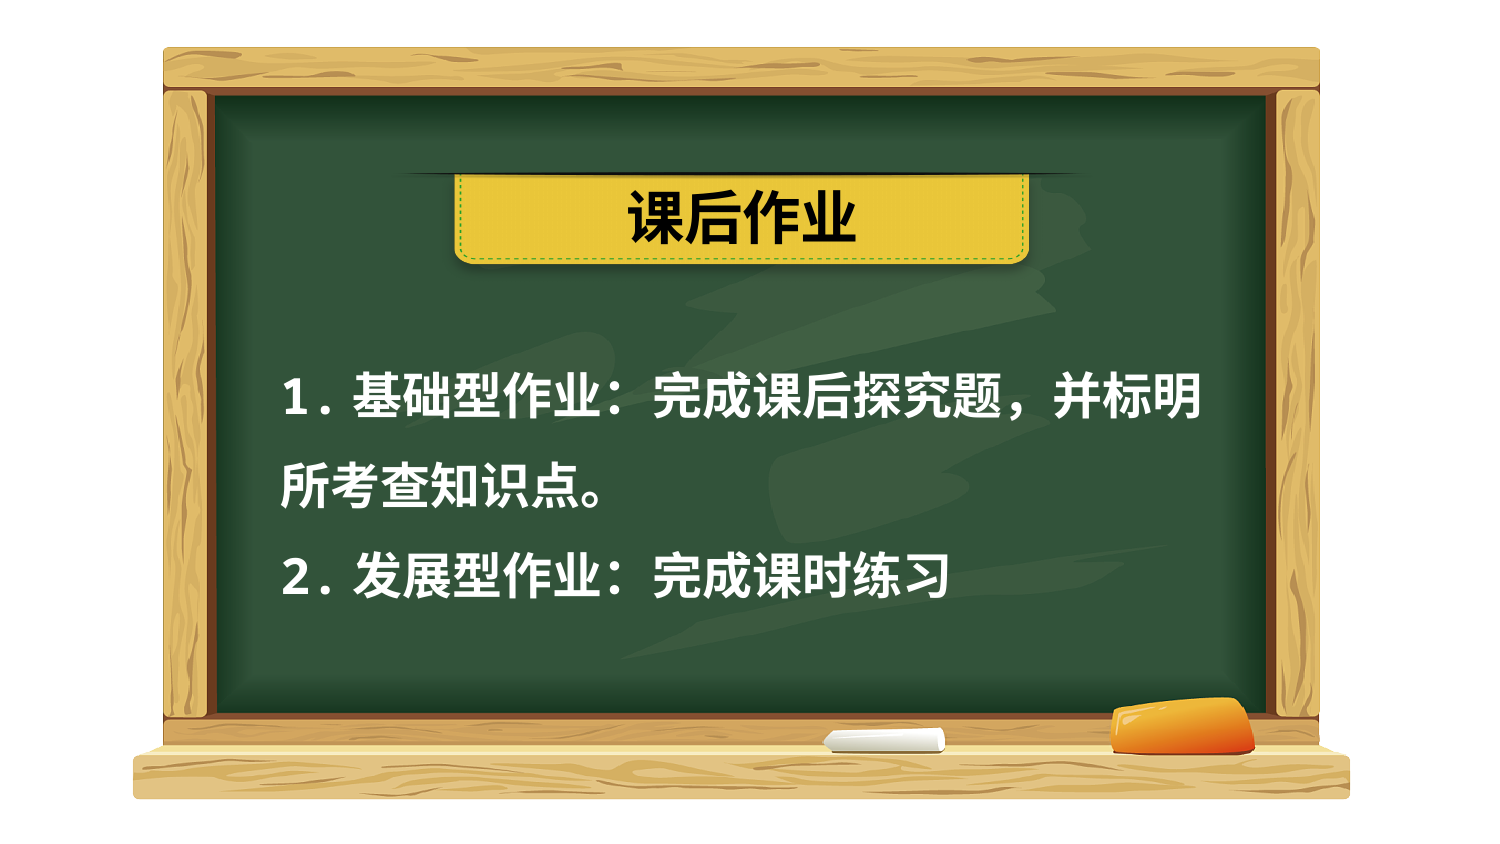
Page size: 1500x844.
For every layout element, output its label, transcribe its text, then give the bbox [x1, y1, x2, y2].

picture [77, 39, 1407, 819]
text_box 1.基础型作业：完成课后探究题，并标明所考查知识点。 2.发展型作业：完成课时练习 [265, 327, 1223, 635]
